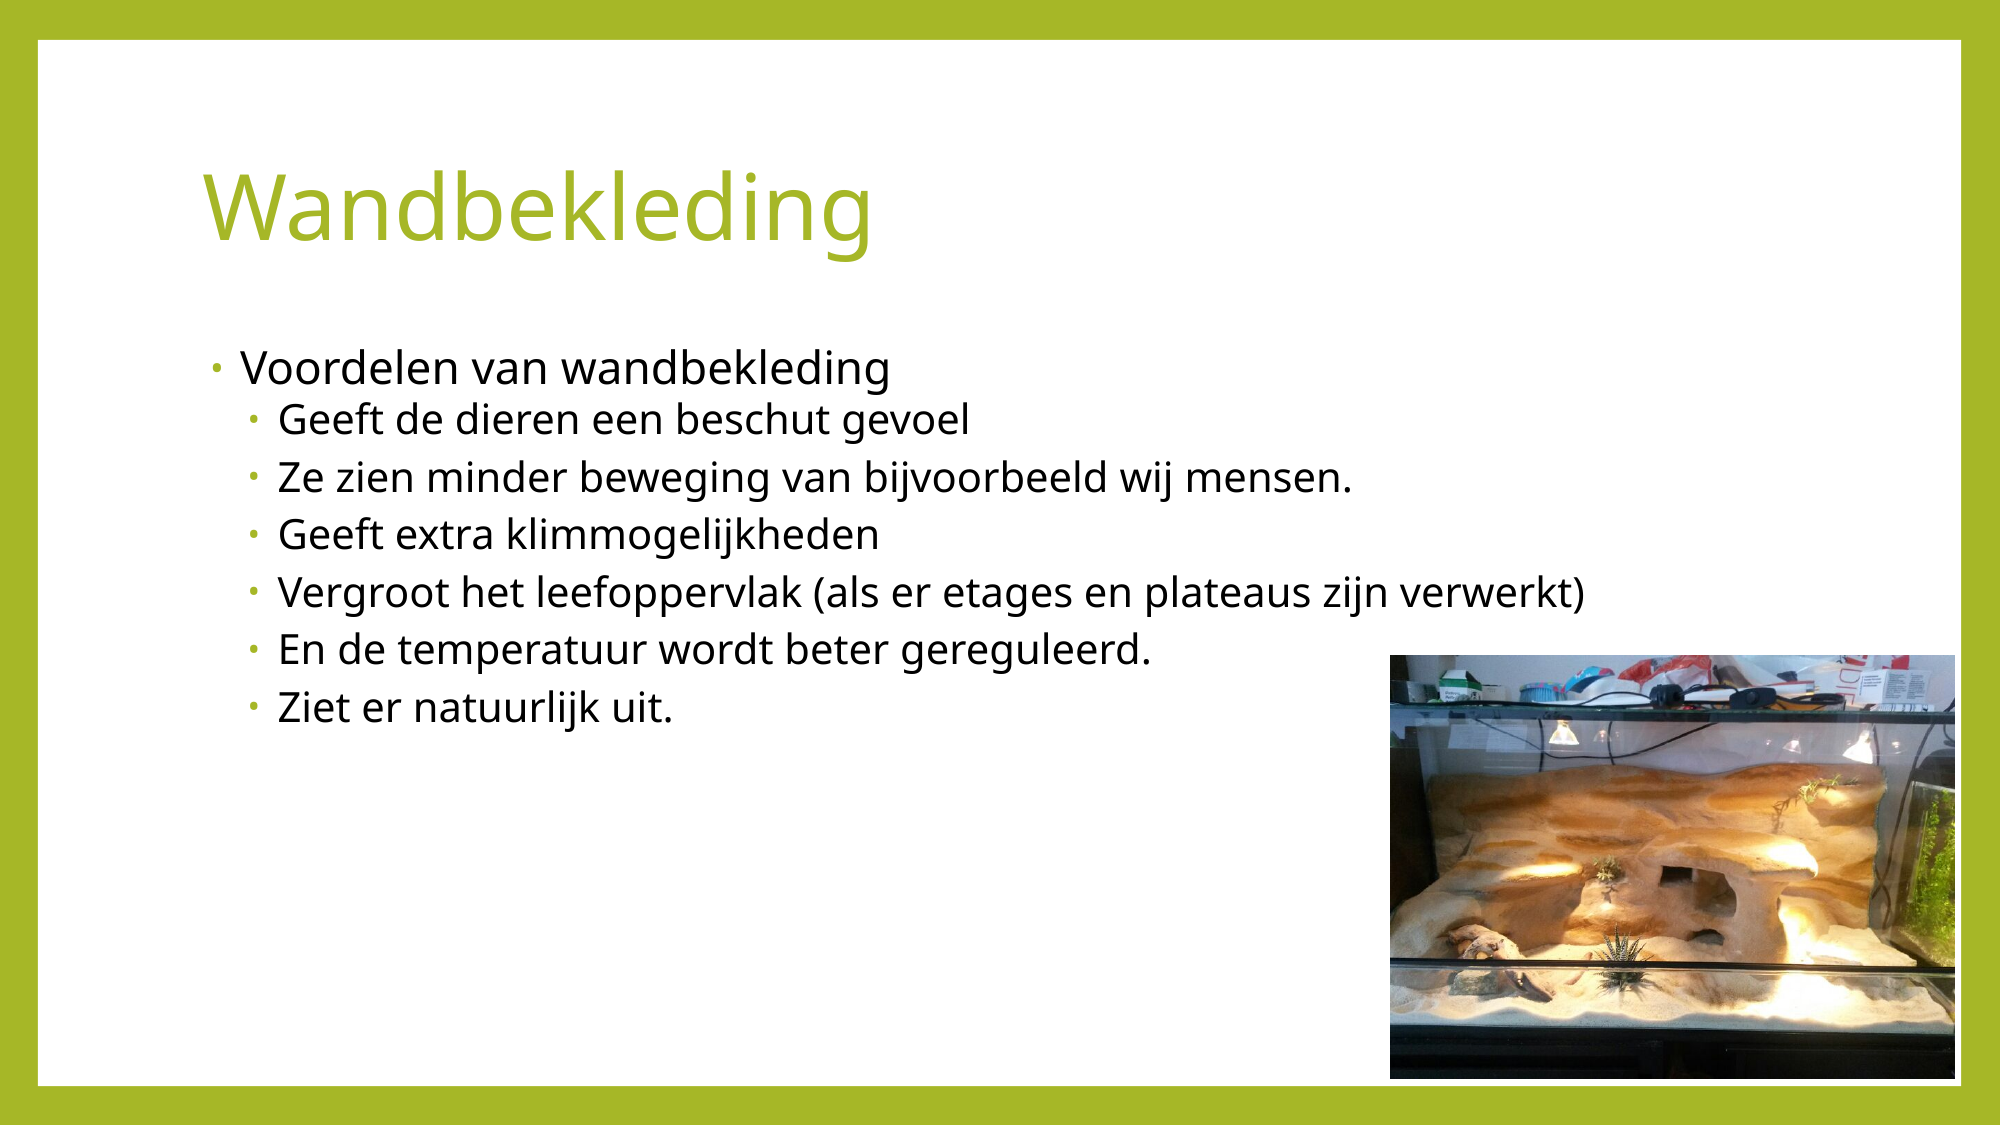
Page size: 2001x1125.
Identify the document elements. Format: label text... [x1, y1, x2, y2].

title Wandbekleding [187, 99, 1808, 323]
picture [1390, 655, 1955, 1079]
list Voordelen van wandbekleding Geeft de dieren een beschut gevoel Ze zien minder beweging van bijvoorbeeld wij mensen. Geeft extra klimmogelijkheden Vergroot het leefoppervlak (als er etages en plateaus zijn verwerkt) En de temperatuur wordt beter gereguleerd. Ziet er natuurlijk uit. [187, 337, 1808, 1000]
